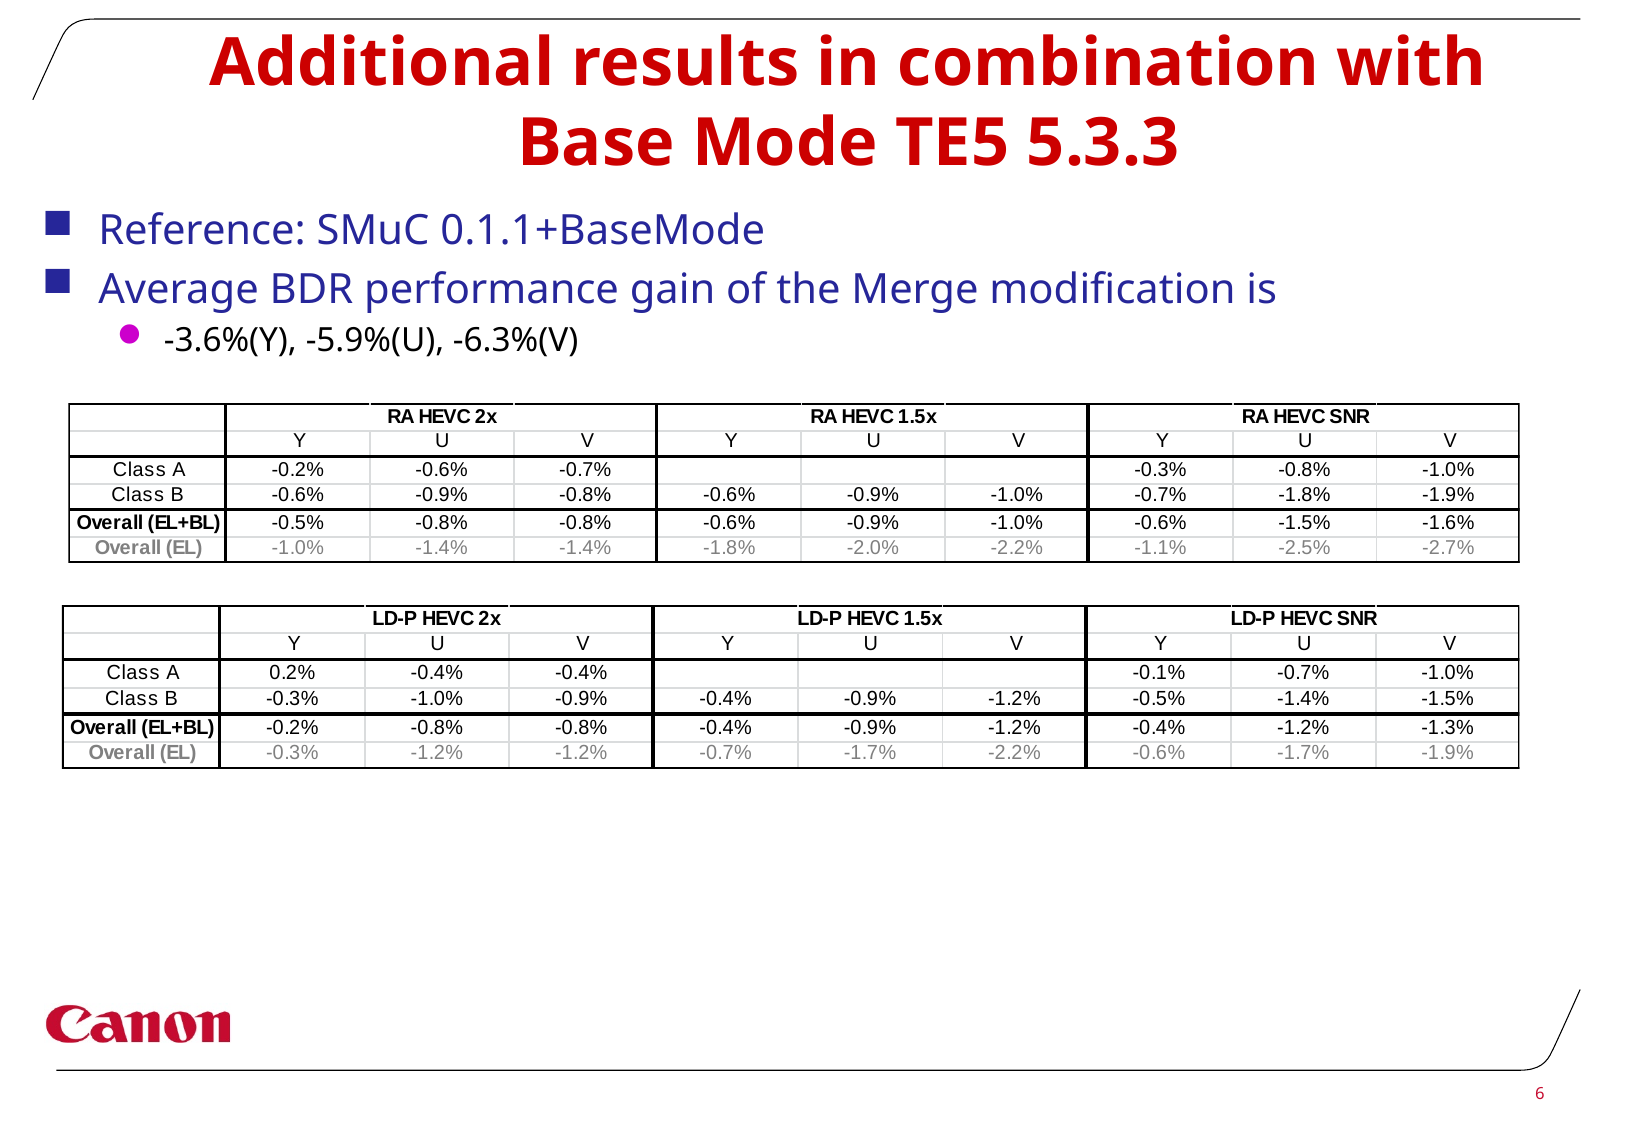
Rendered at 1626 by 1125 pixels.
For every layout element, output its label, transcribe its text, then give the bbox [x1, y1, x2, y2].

picture [68, 403, 1522, 565]
title Additional results in combination with Base Mode TE5 5.3.3 [151, 75, 1546, 137]
text_box [0, 0, 1625, 75]
picture [61, 604, 1522, 771]
slide_number 6 [1414, 1066, 1545, 1107]
picture [44, 1035, 232, 1043]
list Reference: SMuC 0.1.1+BaseMode Average BDR performance gain of the Merge modification is -3.6%(Y), -5.9%(U), -6.3%(V) [27, 137, 1585, 1035]
